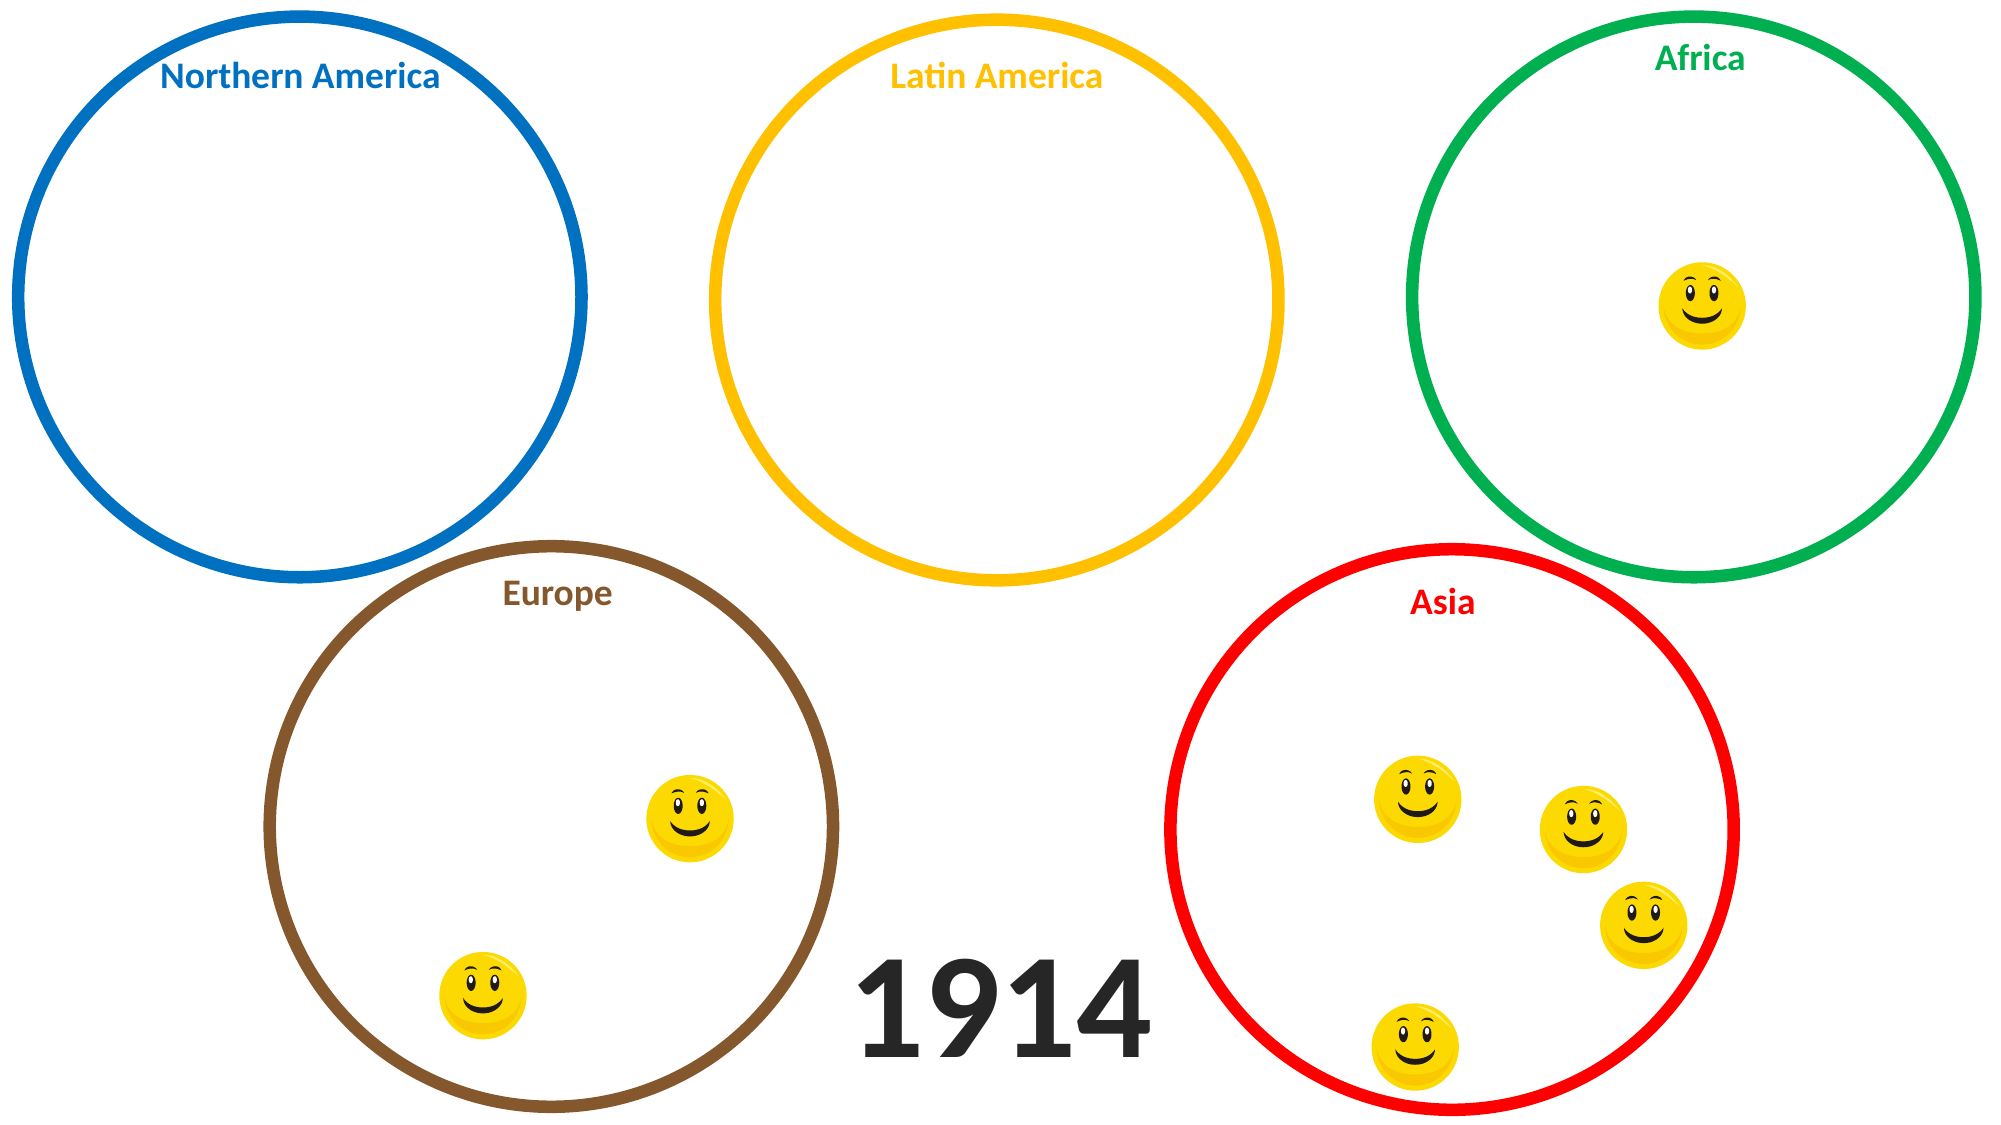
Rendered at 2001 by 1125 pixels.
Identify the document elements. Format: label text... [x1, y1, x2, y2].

text_box [178, 15, 422, 43]
text_box Europe [488, 560, 647, 621]
text_box Africa [1640, 25, 1788, 86]
text_box [881, 18, 1112, 43]
picture [1658, 262, 1746, 350]
text_box Asia [1395, 569, 1493, 630]
picture [1600, 881, 1688, 970]
text_box Northern America [145, 43, 497, 104]
text_box [268, 545, 835, 1108]
picture [439, 951, 527, 1040]
picture [646, 774, 734, 863]
picture [1371, 1003, 1459, 1091]
picture [1539, 785, 1628, 874]
text_box [714, 46, 1280, 582]
text_box Latin America [875, 43, 1122, 104]
picture [1374, 755, 1462, 843]
text_box [17, 61, 583, 579]
text_box 1914 [820, 900, 1181, 1095]
text_box [1169, 548, 1735, 1111]
text_box [1411, 15, 1977, 579]
